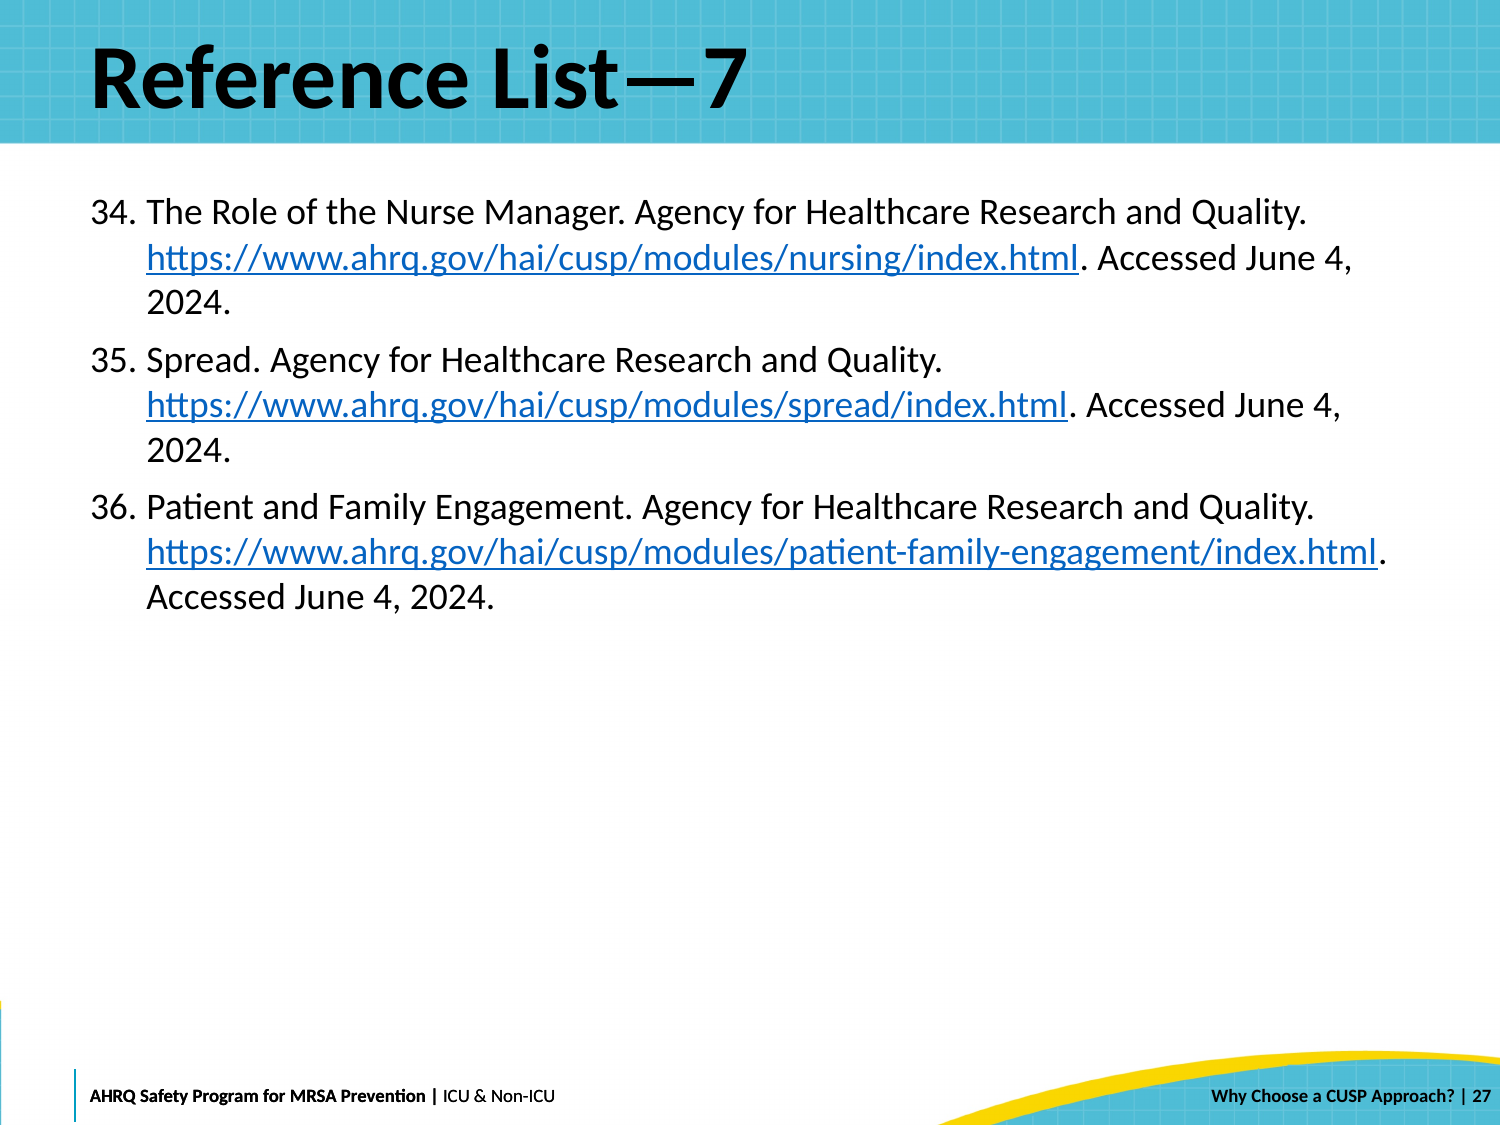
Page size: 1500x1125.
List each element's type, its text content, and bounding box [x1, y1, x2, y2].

title Reference List—7 [75, 0, 1425, 150]
picture [0, 0, 1500, 1125]
slide_number | 27 [1455, 1065, 1500, 1125]
list The Role of the Nurse Manager. Agency for Healthcare Research and Quality. https://www.ahrq.gov/hai/cusp/modules/nursing/index.html. Accessed June 4, 2024. Spread. Agency for Healthcare Research and Quality. https://www.ahrq.gov/hai/cusp/modules/spread/index.html. Accessed June 4, 2024. Patient and Family Engagement. Agency for Healthcare Research and Quality. https://www.ahrq.gov/hai/cusp/modules/patient-family-engagement/index.html. Accessed June 4, 2024. [75, 179, 1425, 1035]
